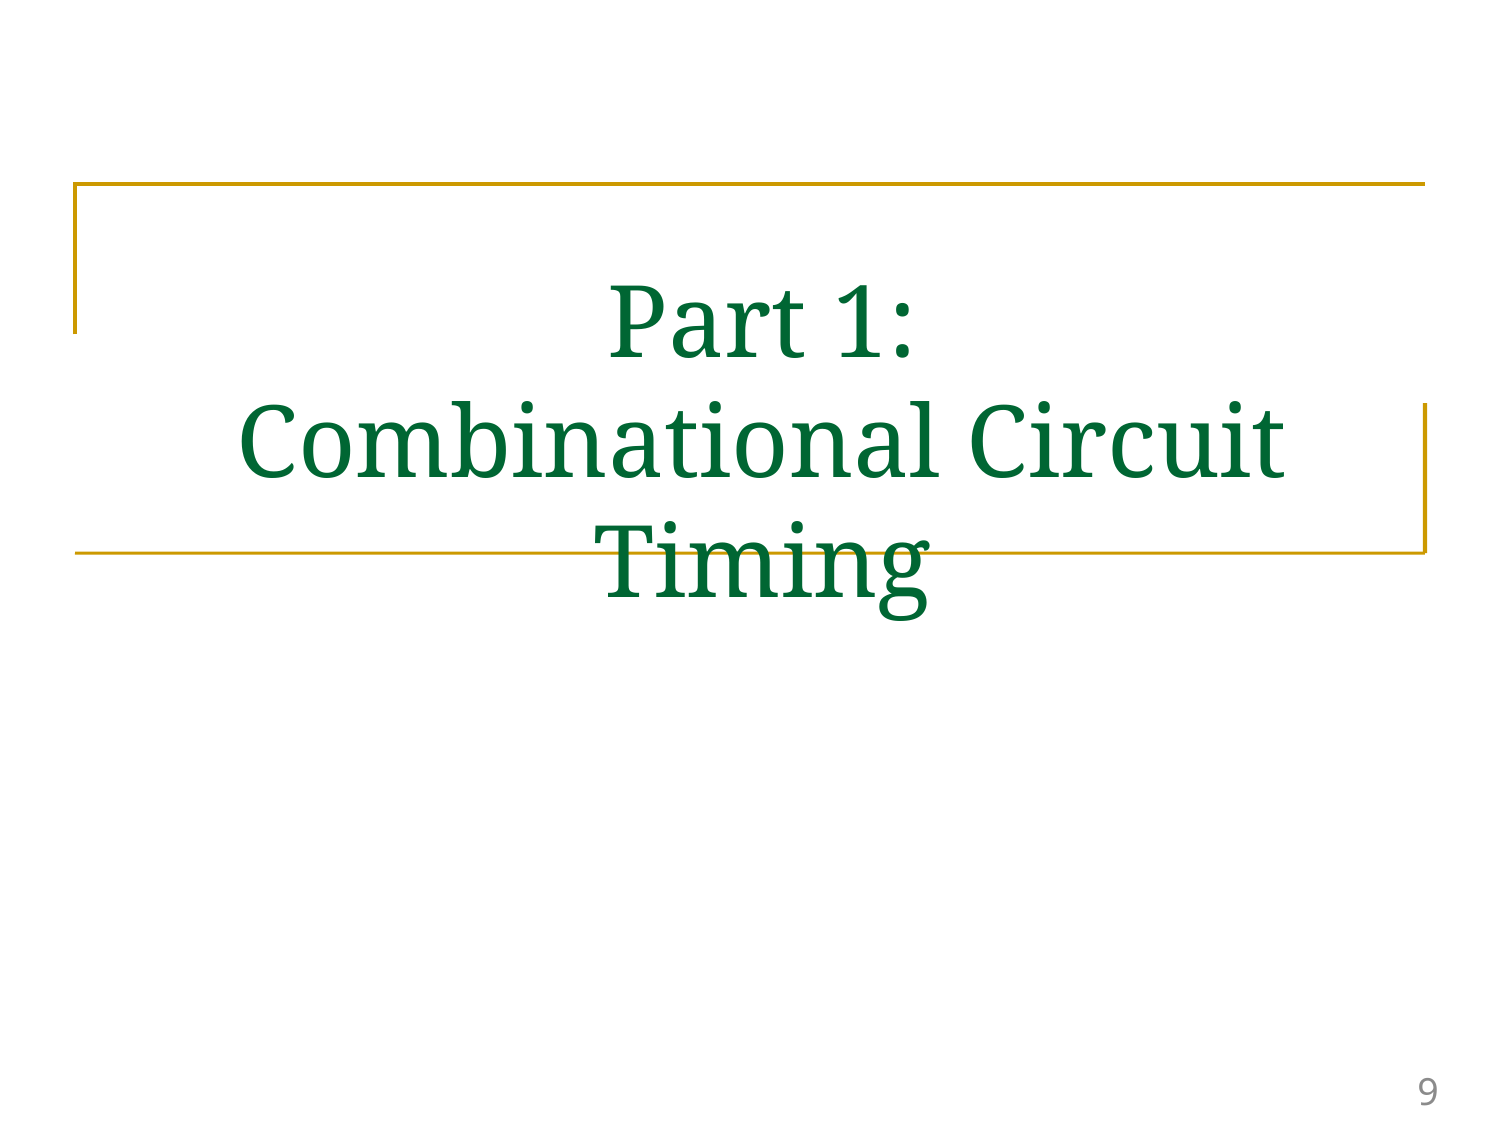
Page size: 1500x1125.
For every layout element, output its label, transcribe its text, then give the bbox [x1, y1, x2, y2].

slide_number 9 [1116, 1063, 1454, 1124]
title Part 1: Combinational Circuit Timing [112, 249, 1413, 538]
